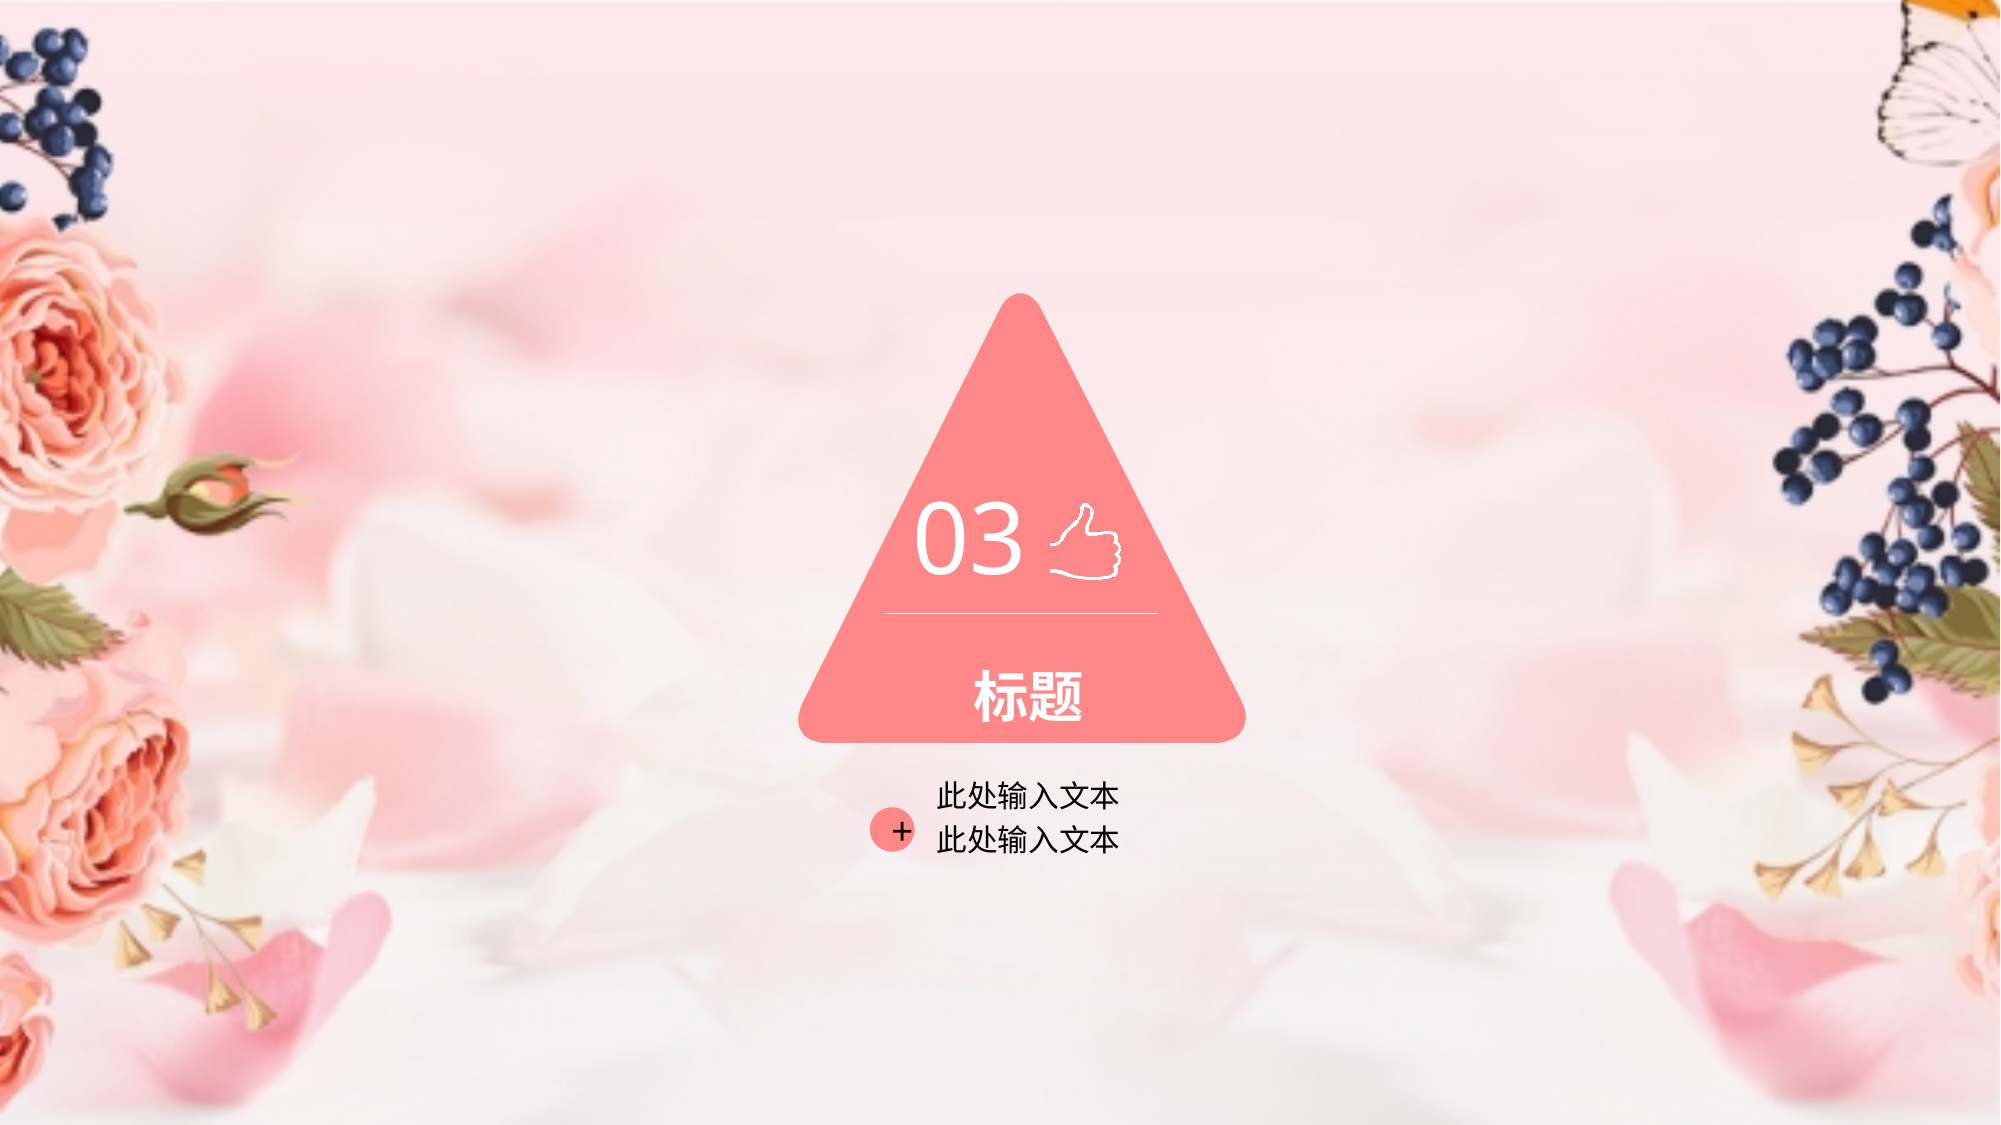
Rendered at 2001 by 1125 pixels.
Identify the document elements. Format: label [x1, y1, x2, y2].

picture [0, 0, 2001, 1125]
text_box [798, 293, 1246, 743]
text_box [869, 762, 1136, 866]
